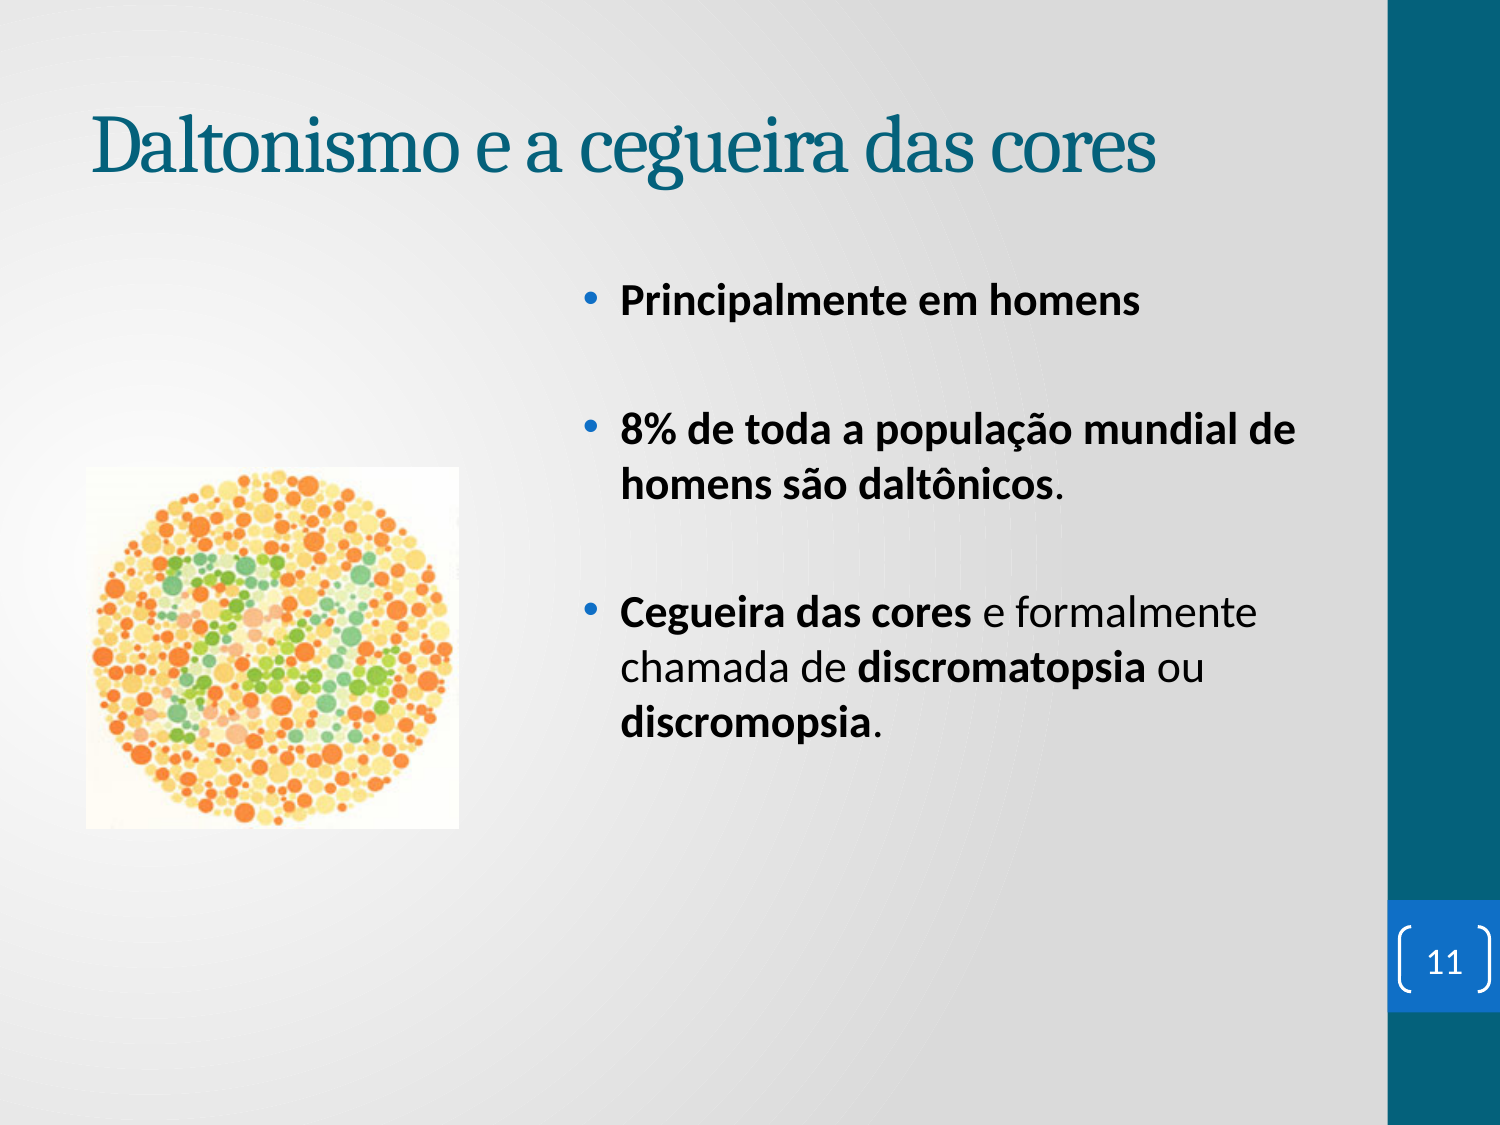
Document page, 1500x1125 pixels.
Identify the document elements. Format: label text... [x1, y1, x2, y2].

picture [85, 467, 459, 830]
list Principalmente em homens 8% de toda a população mundial de homens são daltônicos. Cegueira das cores e formalmente chamada de discromatopsia ou discromopsia. [549, 262, 1325, 1050]
slide_number 11 [1397, 925, 1492, 994]
title Daltonismo e a cegueira das cores [75, 45, 1325, 233]
